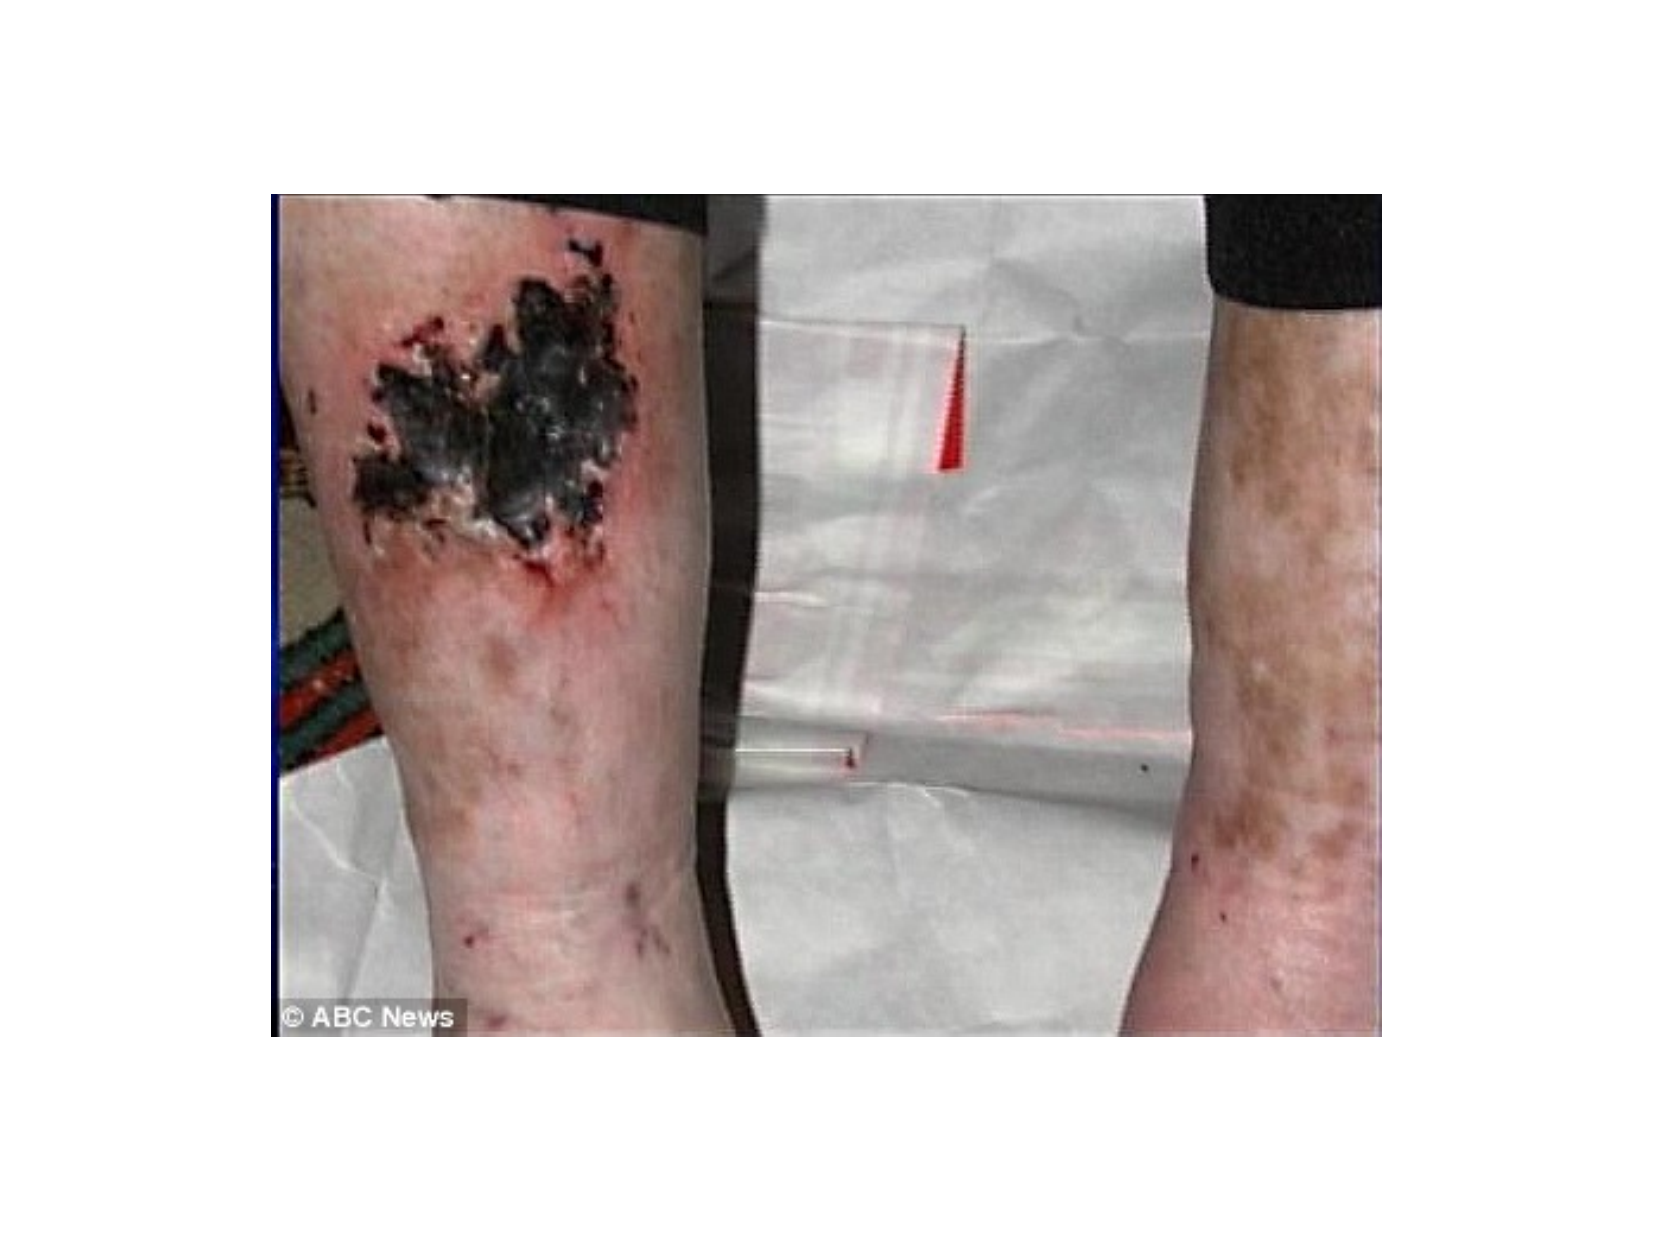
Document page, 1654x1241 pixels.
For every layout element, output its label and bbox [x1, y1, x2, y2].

list [271, 194, 1382, 1037]
